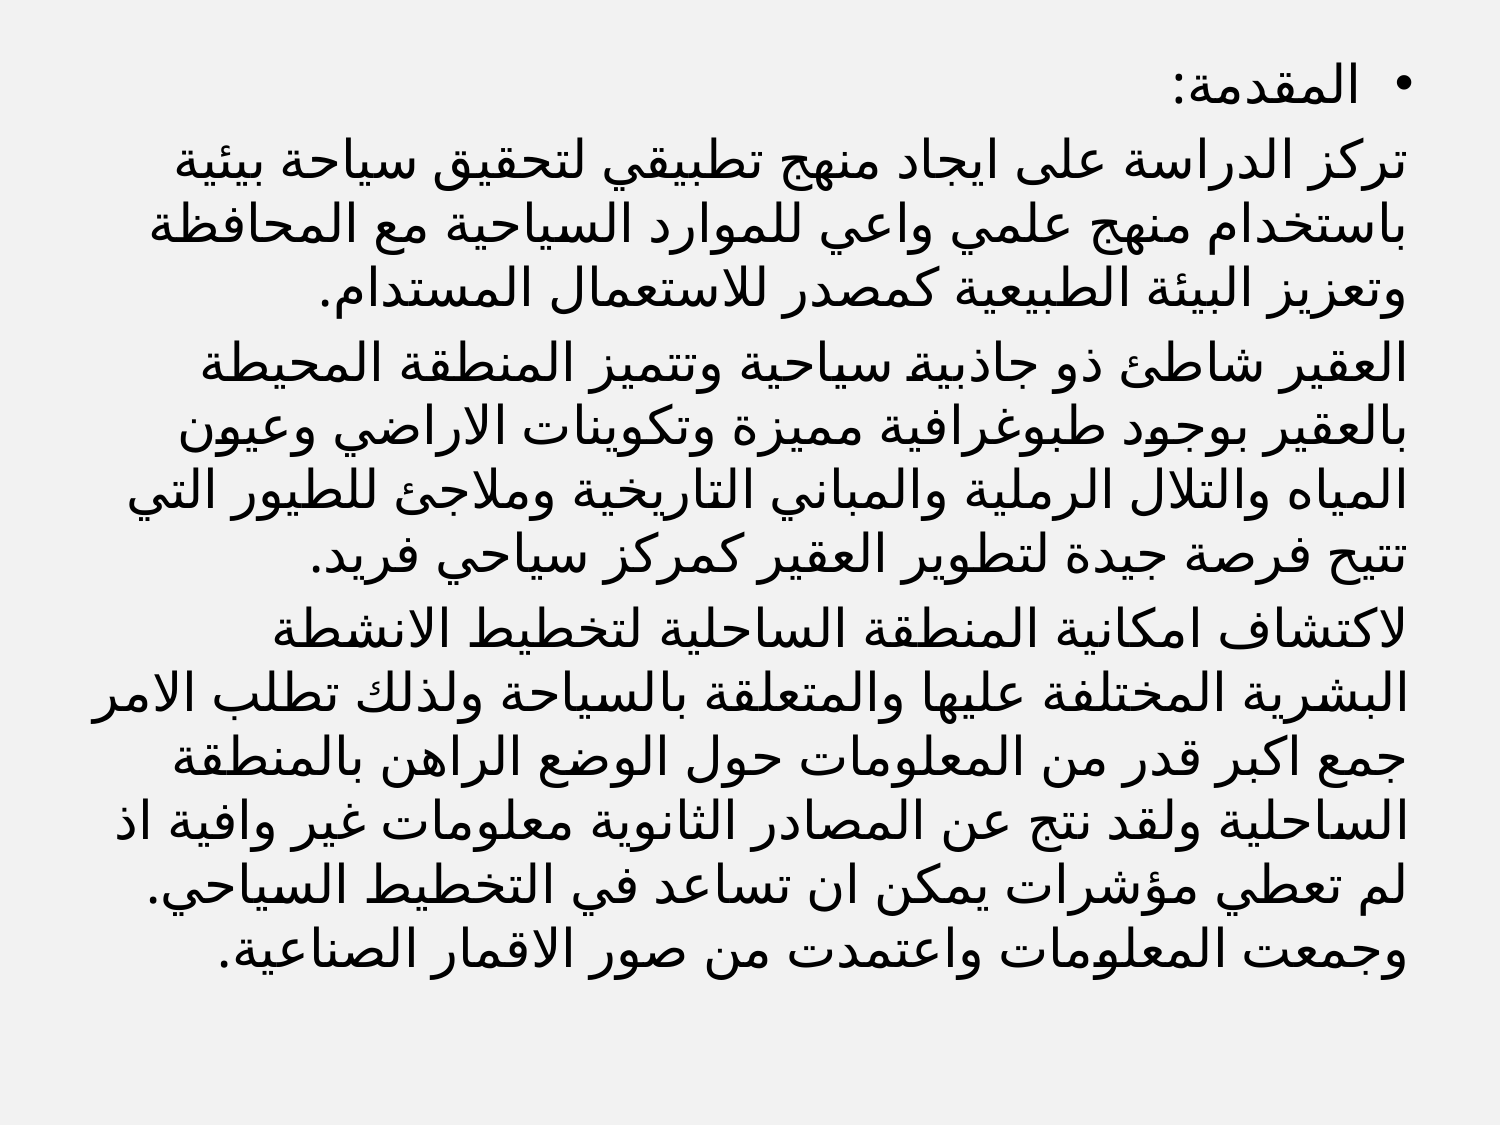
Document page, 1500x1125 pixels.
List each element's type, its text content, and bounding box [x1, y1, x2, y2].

list المقدمة: تركز الدراسة على ايجاد منهج تطبيقي لتحقيق سياحة بيئية باستخدام منهج علمي واعي للموارد السياحية مع المحافظة وتعزيز البيئة الطبيعية كمصدر للاستعمال المستدام. العقير شاطئ ذو جاذبية سياحية وتتميز المنطقة المحيطة بالعقير بوجود طبوغرافية مميزة وتكوينات الاراضي وعيون المياه والتلال الرملية والمباني التاريخية وملاجئ للطيور التي تتيح فرصة جيدة لتطوير العقير كمركز سياحي فريد. لاكتشاف امكانية المنطقة الساحلية لتخطيط الانشطة البشرية المختلفة عليها والمتعلقة بالسياحة ولذلك تطلب الامر جمع اكبر قدر من المعلومات حول الوضع الراهن بالمنطقة الساحلية ولقد نتج عن المصادر الثانوية معلومات غير وافية اذ لم تعطي مؤشرات يمكن ان تساعد في التخطيط السياحي. وجمعت المعلومات واعتمدت من صور الاقمار الصناعية. [75, 42, 1425, 1005]
